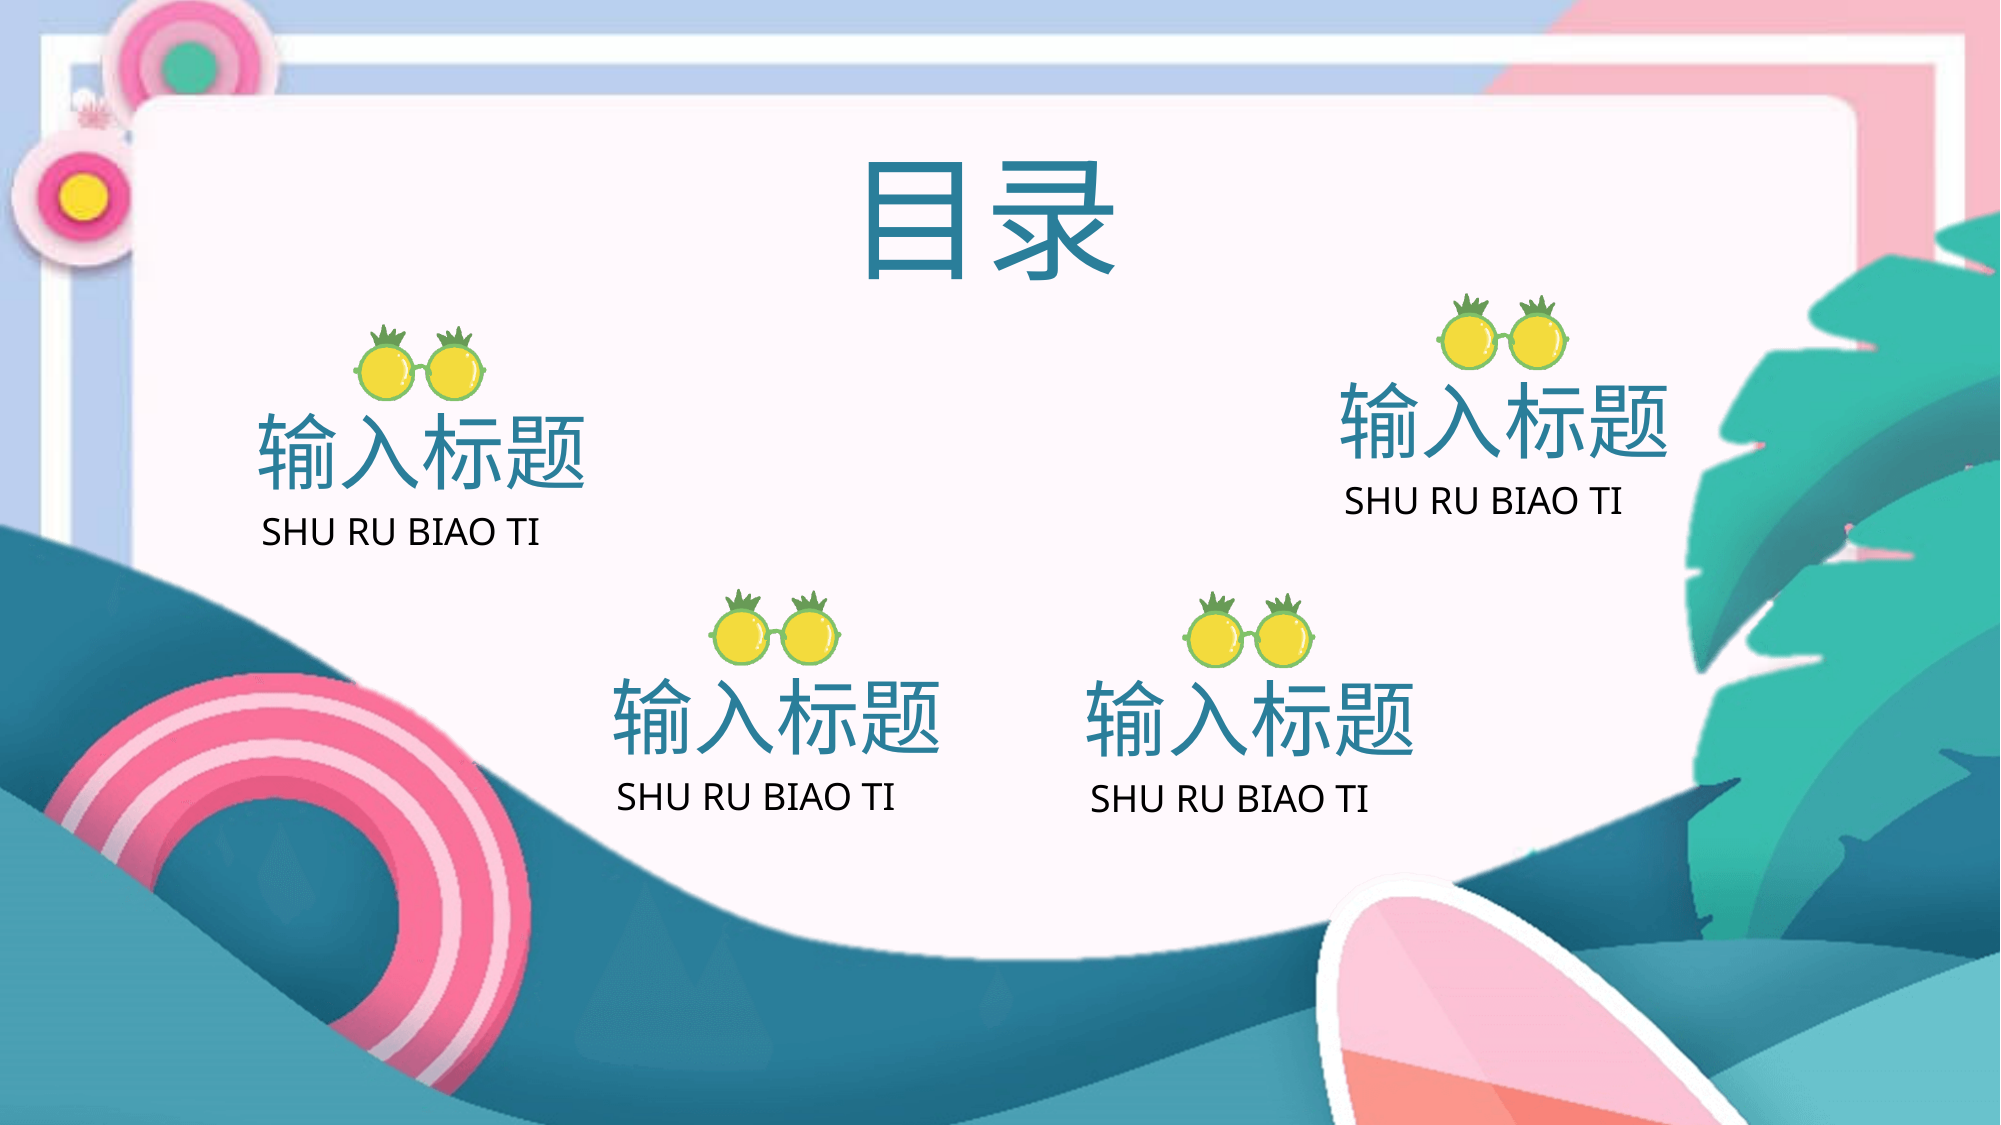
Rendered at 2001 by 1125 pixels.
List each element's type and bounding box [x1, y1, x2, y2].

text_box [235, 310, 608, 562]
text_box [1064, 576, 1437, 829]
picture [0, 0, 2000, 1125]
text_box [1318, 279, 1691, 531]
text_box [590, 574, 963, 826]
